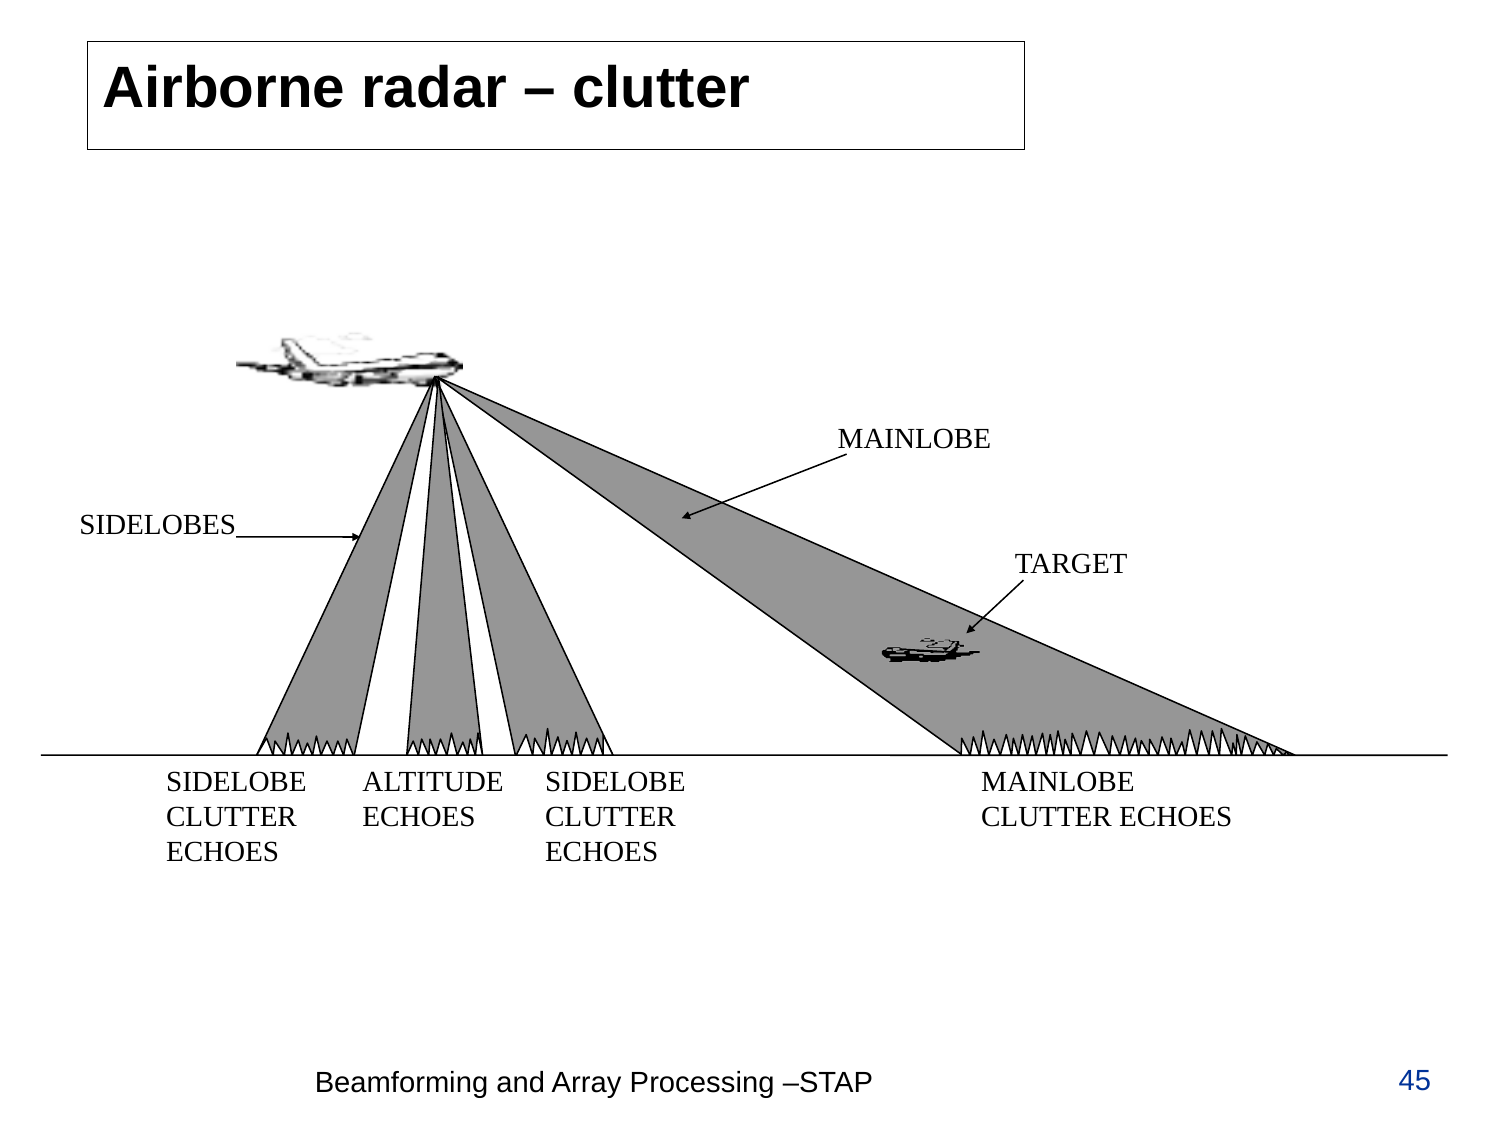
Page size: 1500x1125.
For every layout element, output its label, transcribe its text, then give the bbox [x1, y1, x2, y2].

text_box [40, 268, 1448, 975]
title Airborne radar – clutter [87, 41, 1025, 150]
slide_number 45 [1207, 1055, 1447, 1102]
